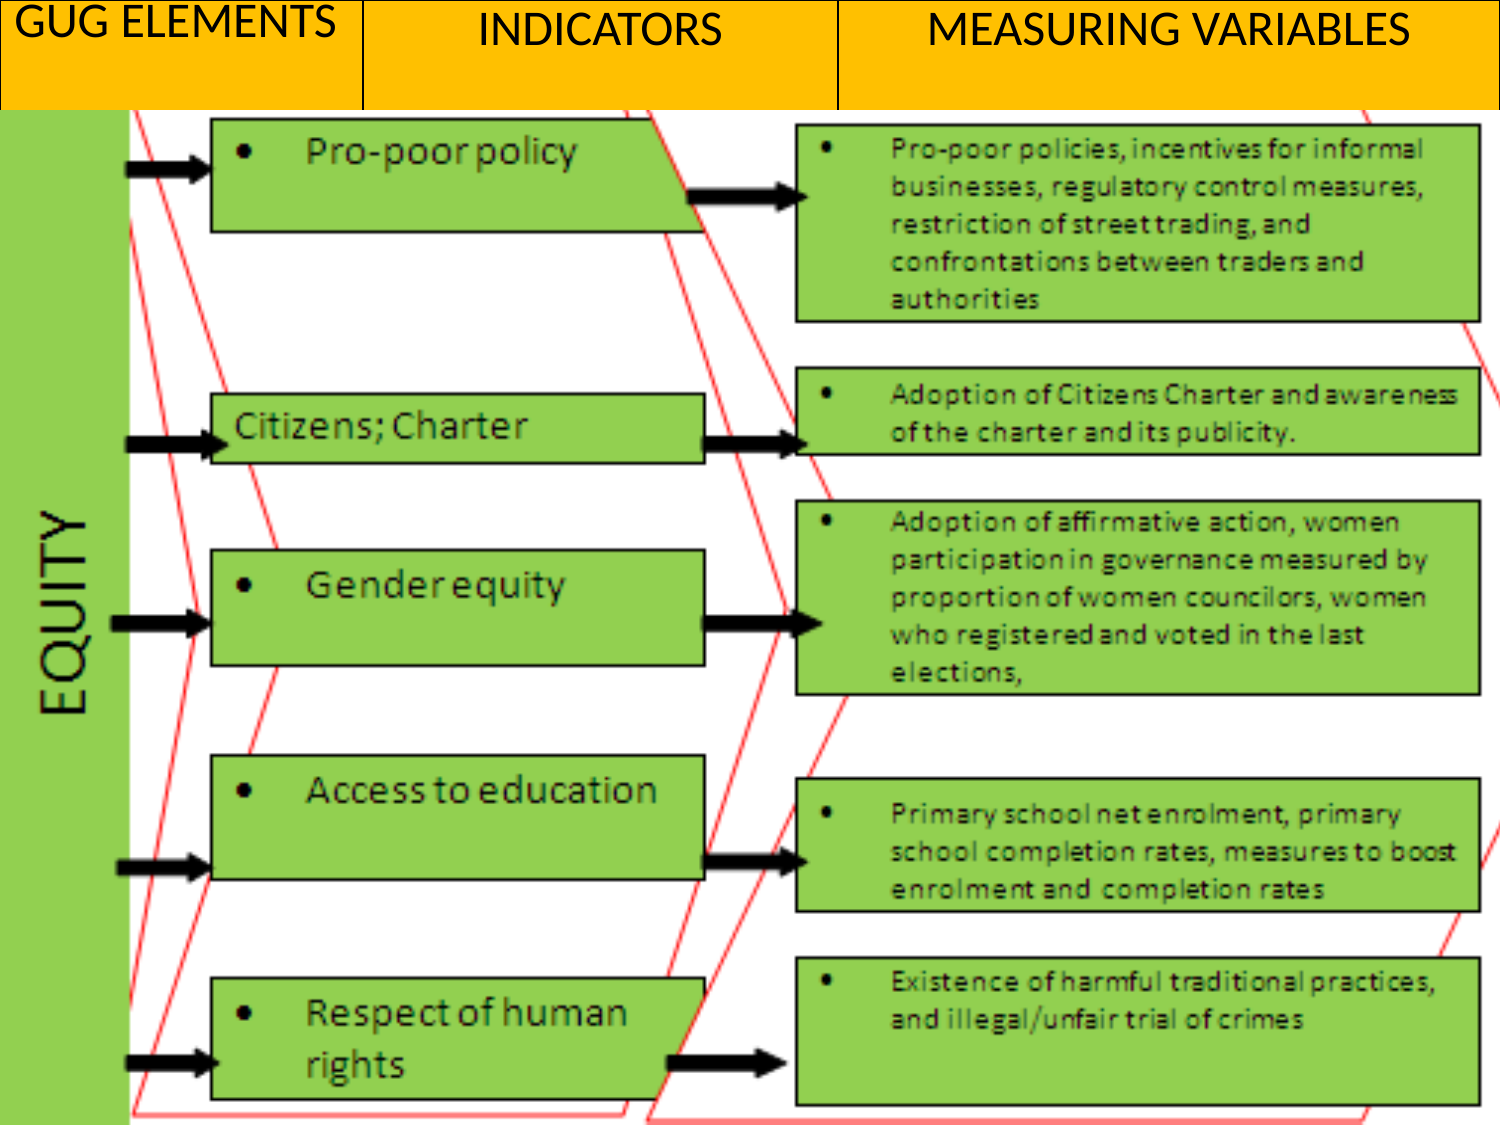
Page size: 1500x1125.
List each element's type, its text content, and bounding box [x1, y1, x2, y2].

table_header INDICATORS [364, 1, 837, 108]
table_header GUG ELEMENTS [1, 1, 362, 109]
table_header MEASURING VARIABLES [839, 1, 1499, 109]
picture [0, 109, 1500, 1125]
